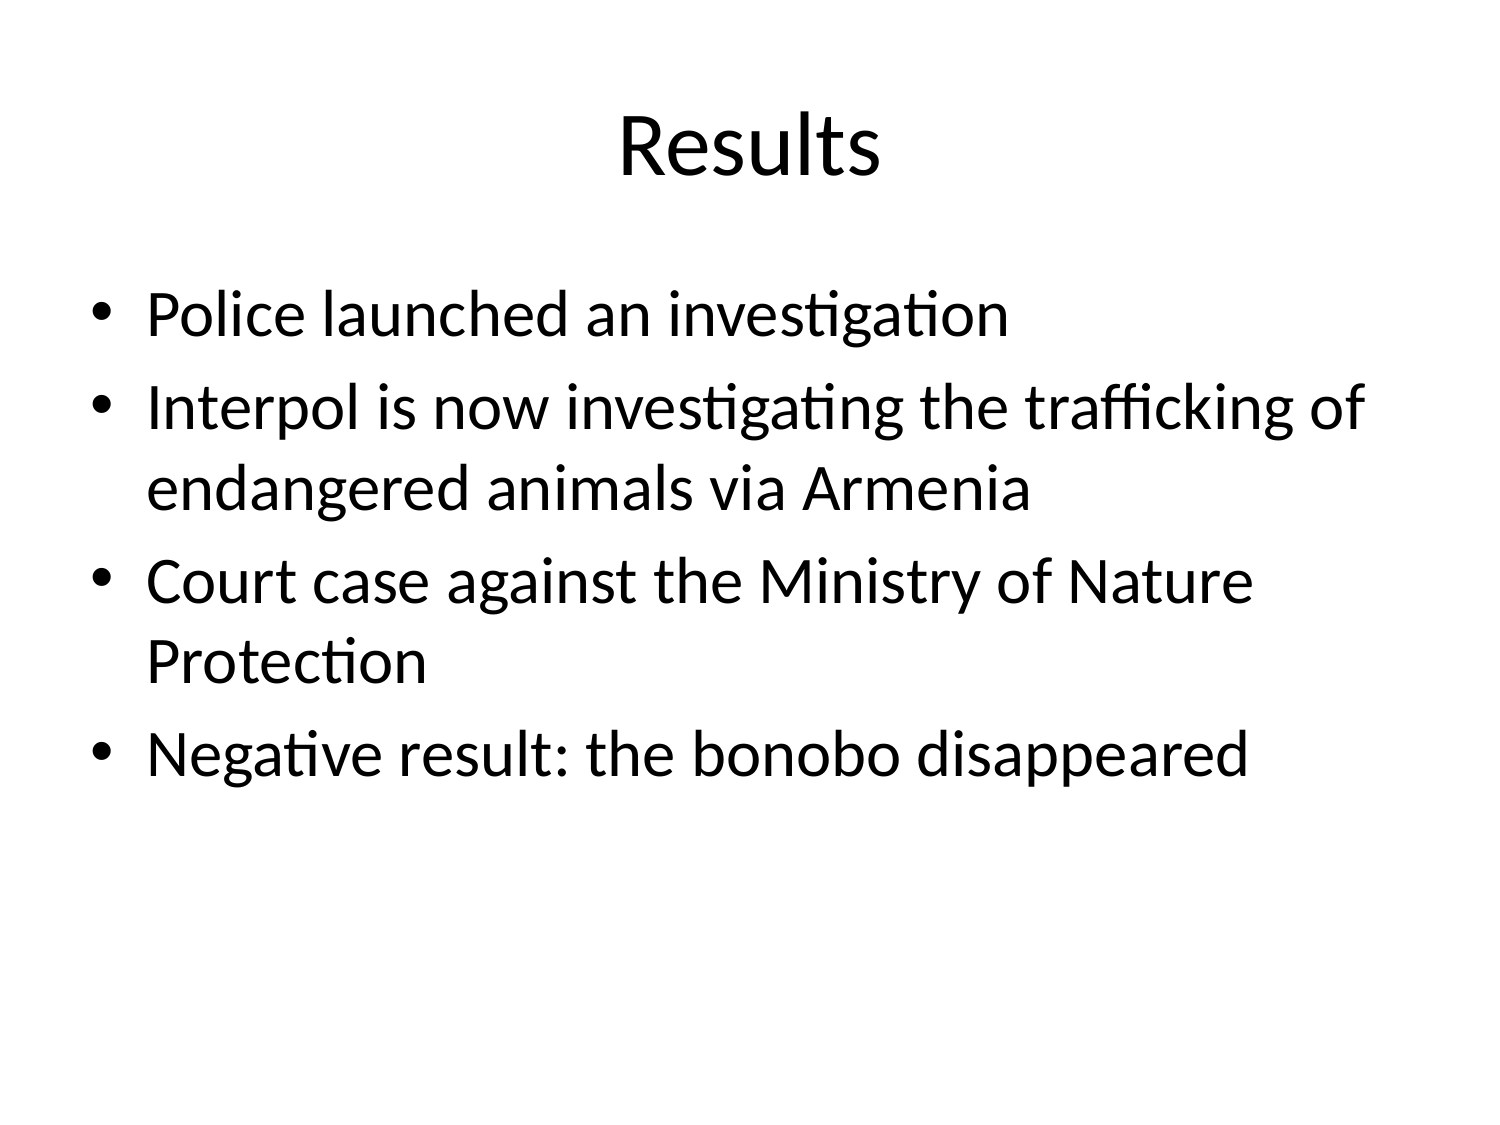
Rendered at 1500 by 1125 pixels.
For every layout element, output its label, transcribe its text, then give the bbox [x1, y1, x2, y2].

list Police launched an investigation Interpol is now investigating the trafficking of endangered animals via Armenia Court case against the Ministry of Nature Protection Negative result: the bonobo disappeared [75, 262, 1425, 1005]
title Results [75, 45, 1425, 233]
